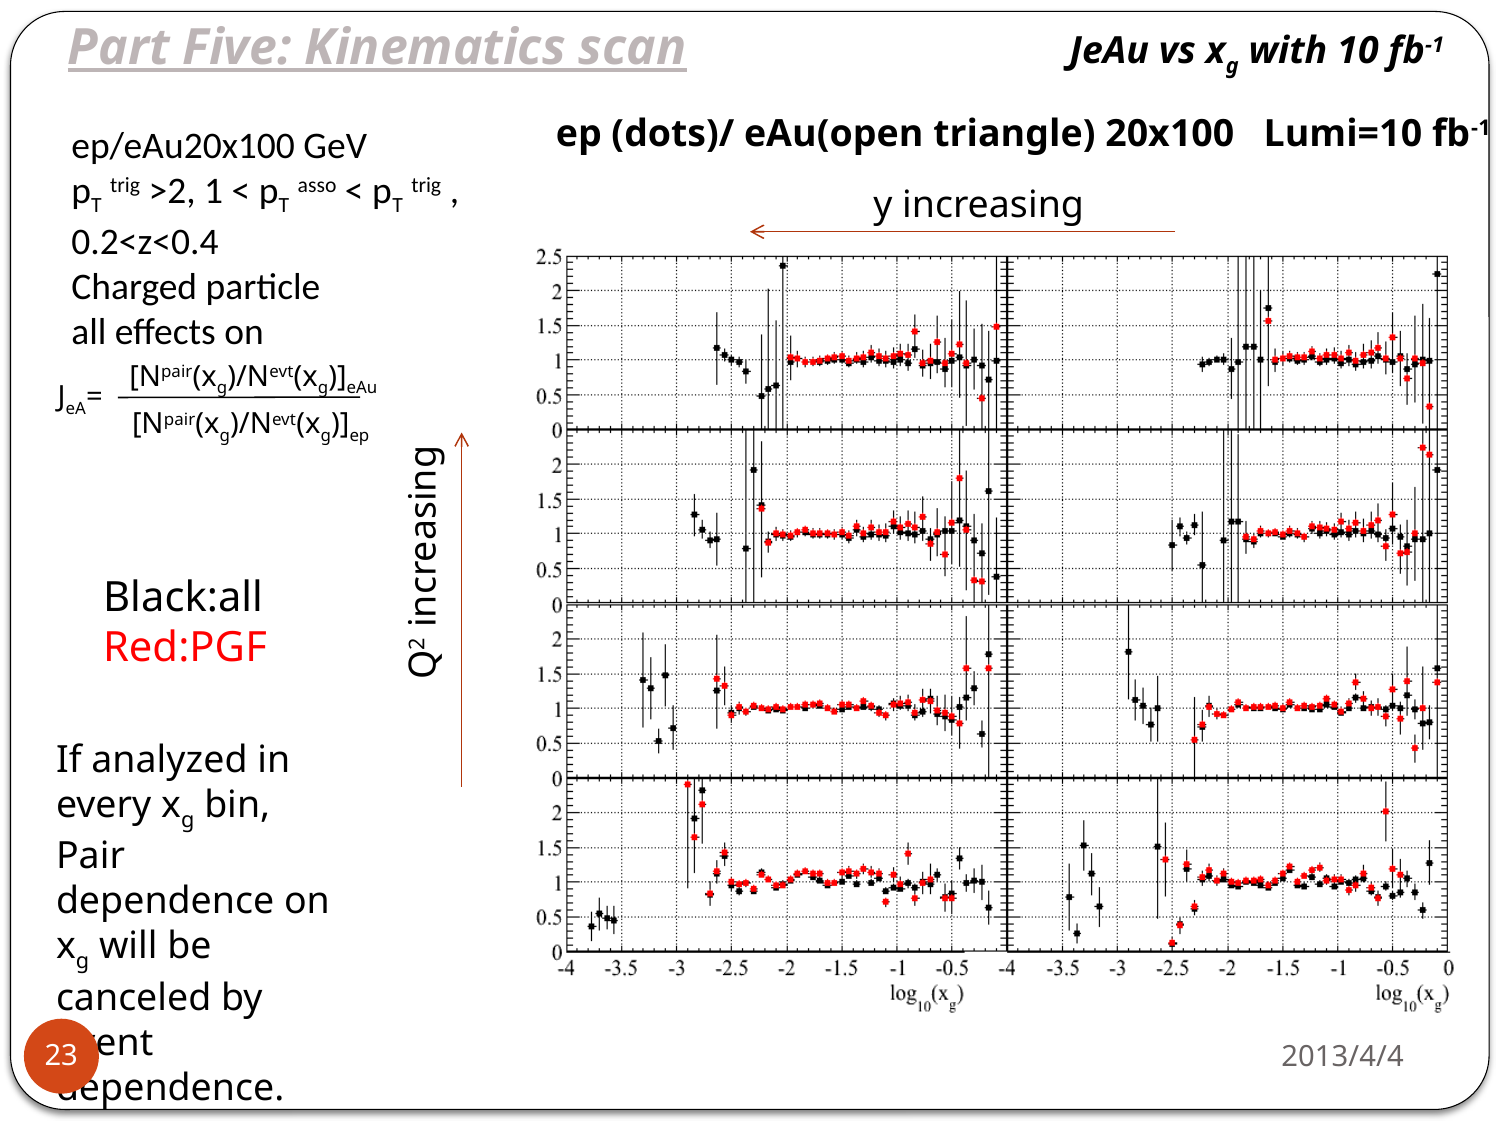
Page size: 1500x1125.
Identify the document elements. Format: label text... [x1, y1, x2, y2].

text_box Q2 increasing [390, 495, 456, 694]
picture [477, 243, 1468, 1028]
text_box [41, 349, 382, 448]
text_box Black:all Red:PGF [88, 562, 337, 678]
text_box ep (dots)/ eAu(open triangle) 20x100 Lumi=10 fb-1 [541, 101, 1388, 162]
list JeAu vs xg with 10 fb-1 [750, 19, 1459, 80]
text_box ep/eAu20x100 GeV pT trig >2, 1 < pT asso < pT trig , 0.2<z<0.4 Charged particle all effects on [56, 113, 494, 350]
slide_number 23 [23, 1018, 99, 1094]
text_box y increasing [858, 172, 1100, 230]
text_box If analyzed in every xg bin, Pair dependence on xg will be canceled by event dependence. [41, 727, 361, 1115]
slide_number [1012, 1036, 1419, 1094]
title Part Five: Kinematics scan [53, 6, 703, 161]
